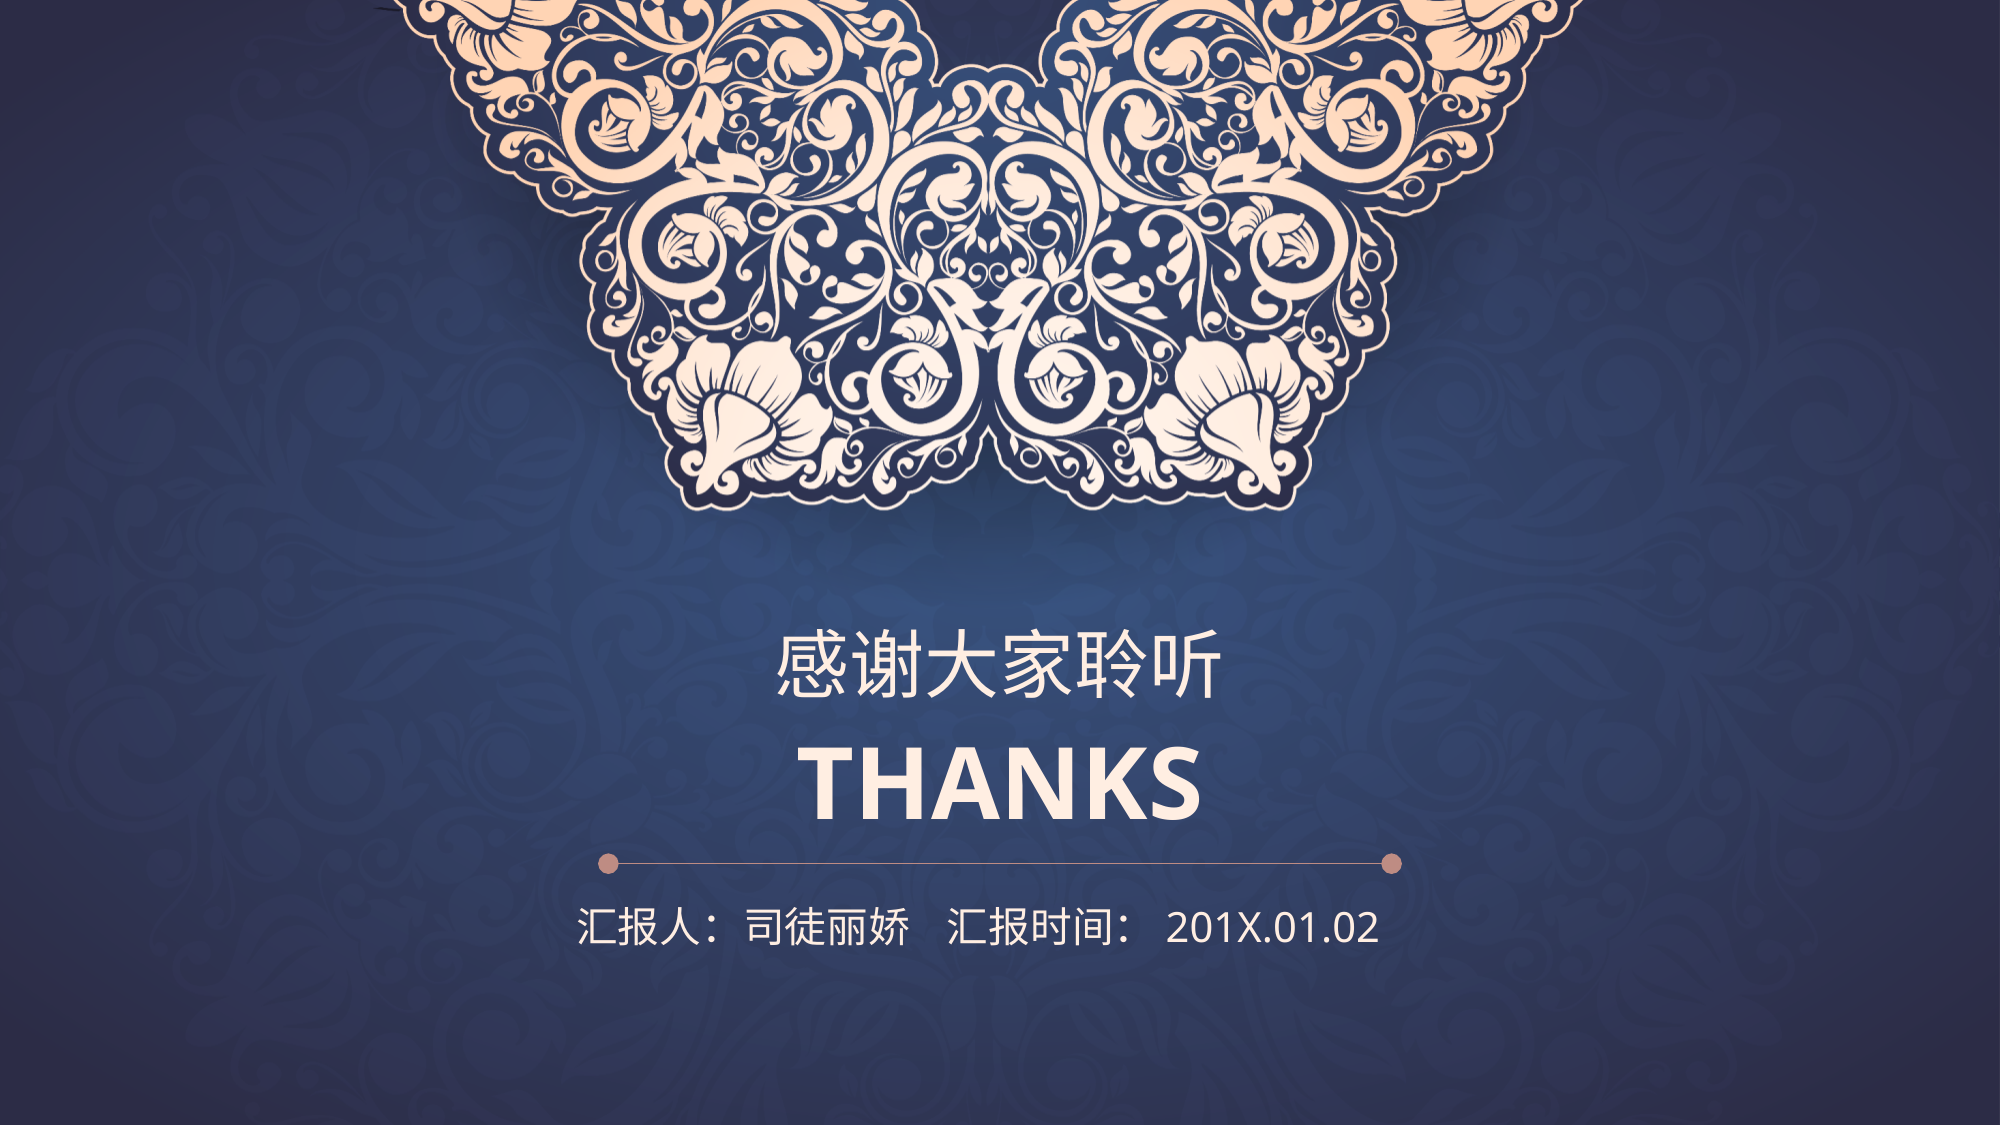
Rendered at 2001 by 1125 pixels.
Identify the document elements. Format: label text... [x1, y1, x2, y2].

picture [0, 0, 2000, 1125]
text_box THANKS [781, 711, 1218, 847]
text_box 感谢大家聆听 [760, 610, 1240, 715]
text_box 汇报人：司徒丽娇 汇报时间：201X.01.02 [561, 893, 1396, 959]
